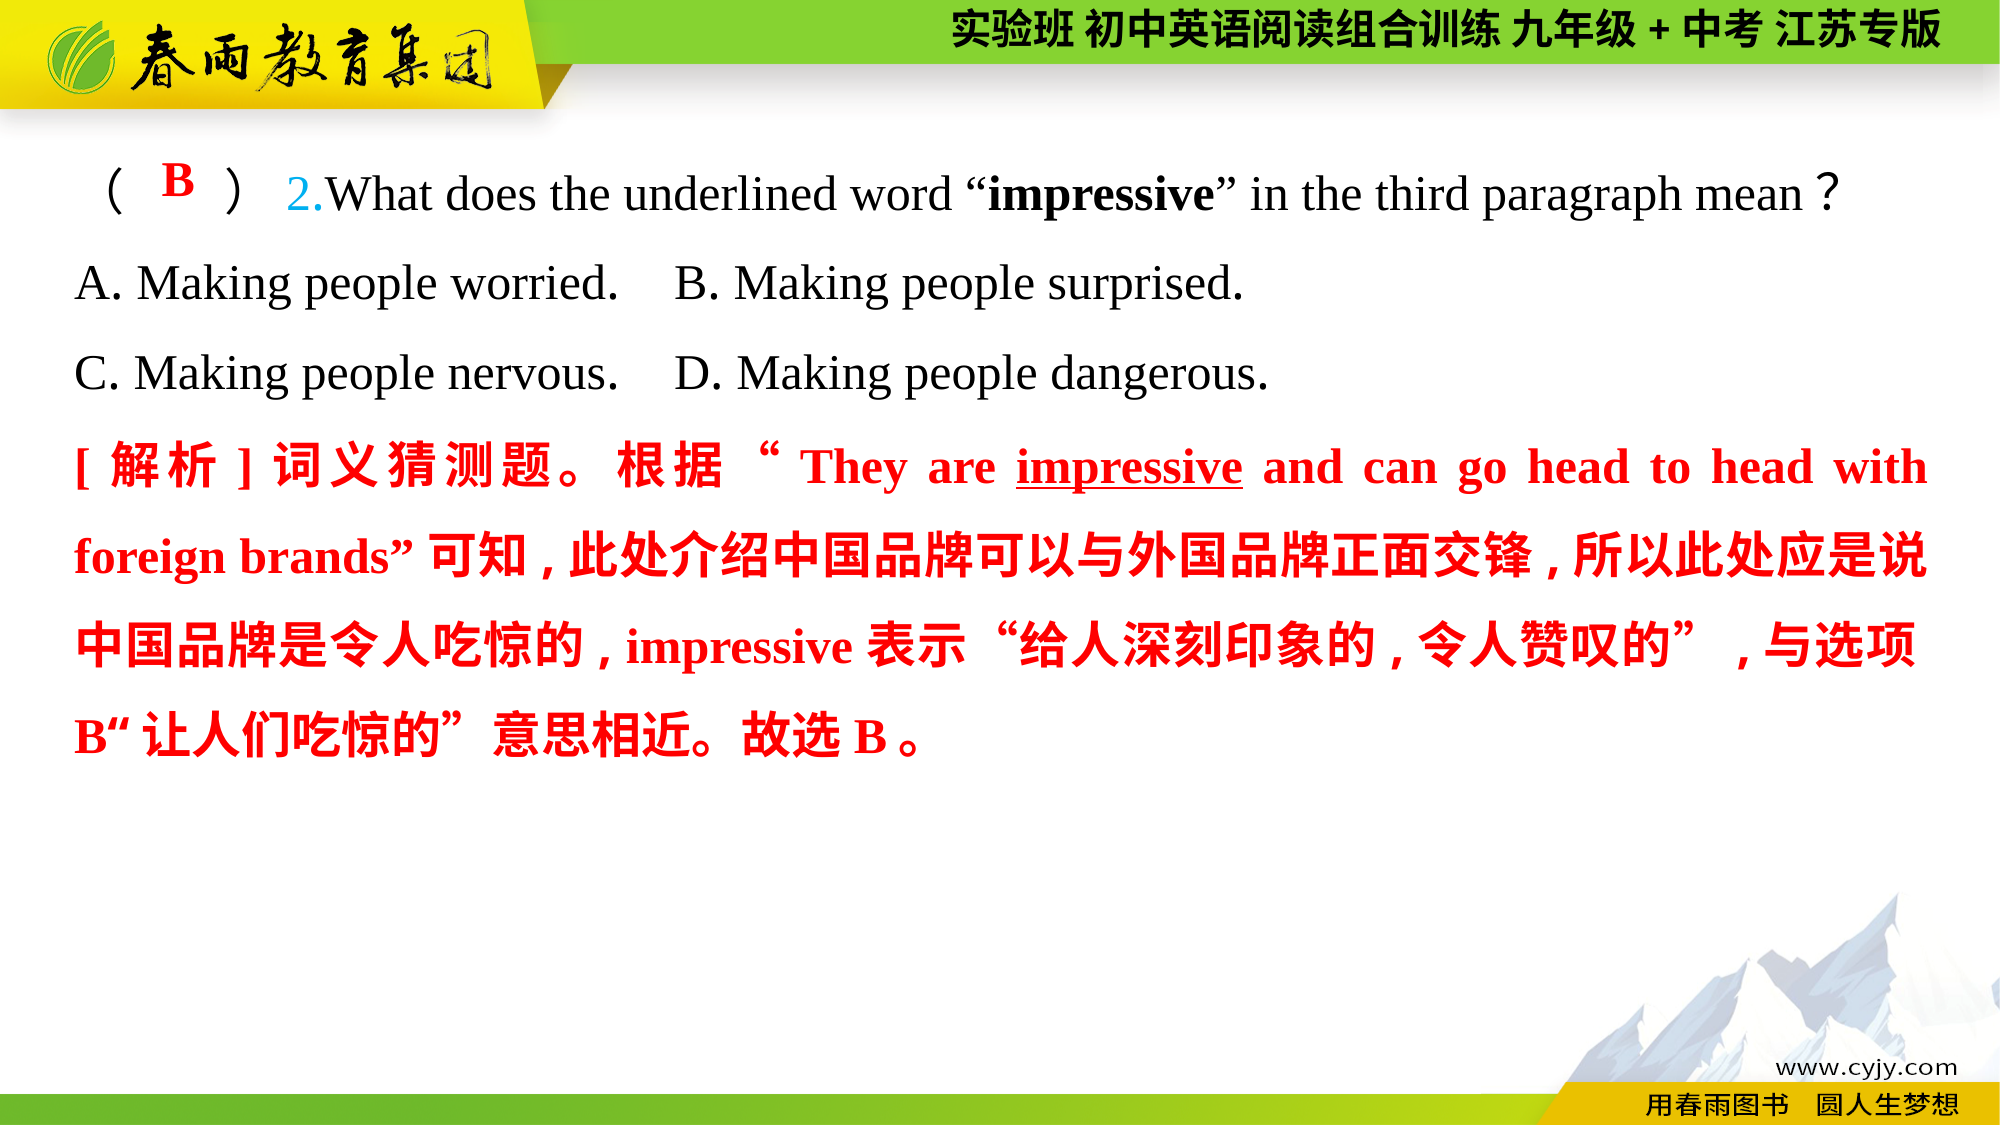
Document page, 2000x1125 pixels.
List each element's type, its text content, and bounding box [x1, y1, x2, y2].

picture [0, 0, 2000, 1125]
list （ ）2.What does the underlined word “impressive” in the third paragraph mean？ A. Making people worried. B. Making people surprised. C. Making people nervous. D. Making people dangerous. [59, 122, 1944, 396]
text_box B [146, 138, 210, 214]
text_box [解析]词义猜测题。根据“They are impressive and can go head to head with foreign brands”可知,此处介绍中国品牌可以与外国品牌正面交锋,所以此处应是说中国品牌是令人吃惊的, impressive表示“给人深刻印象的,令人赞叹的”,与选项B“让人们吃惊的”意思相近。故选B。 [59, 396, 1944, 772]
